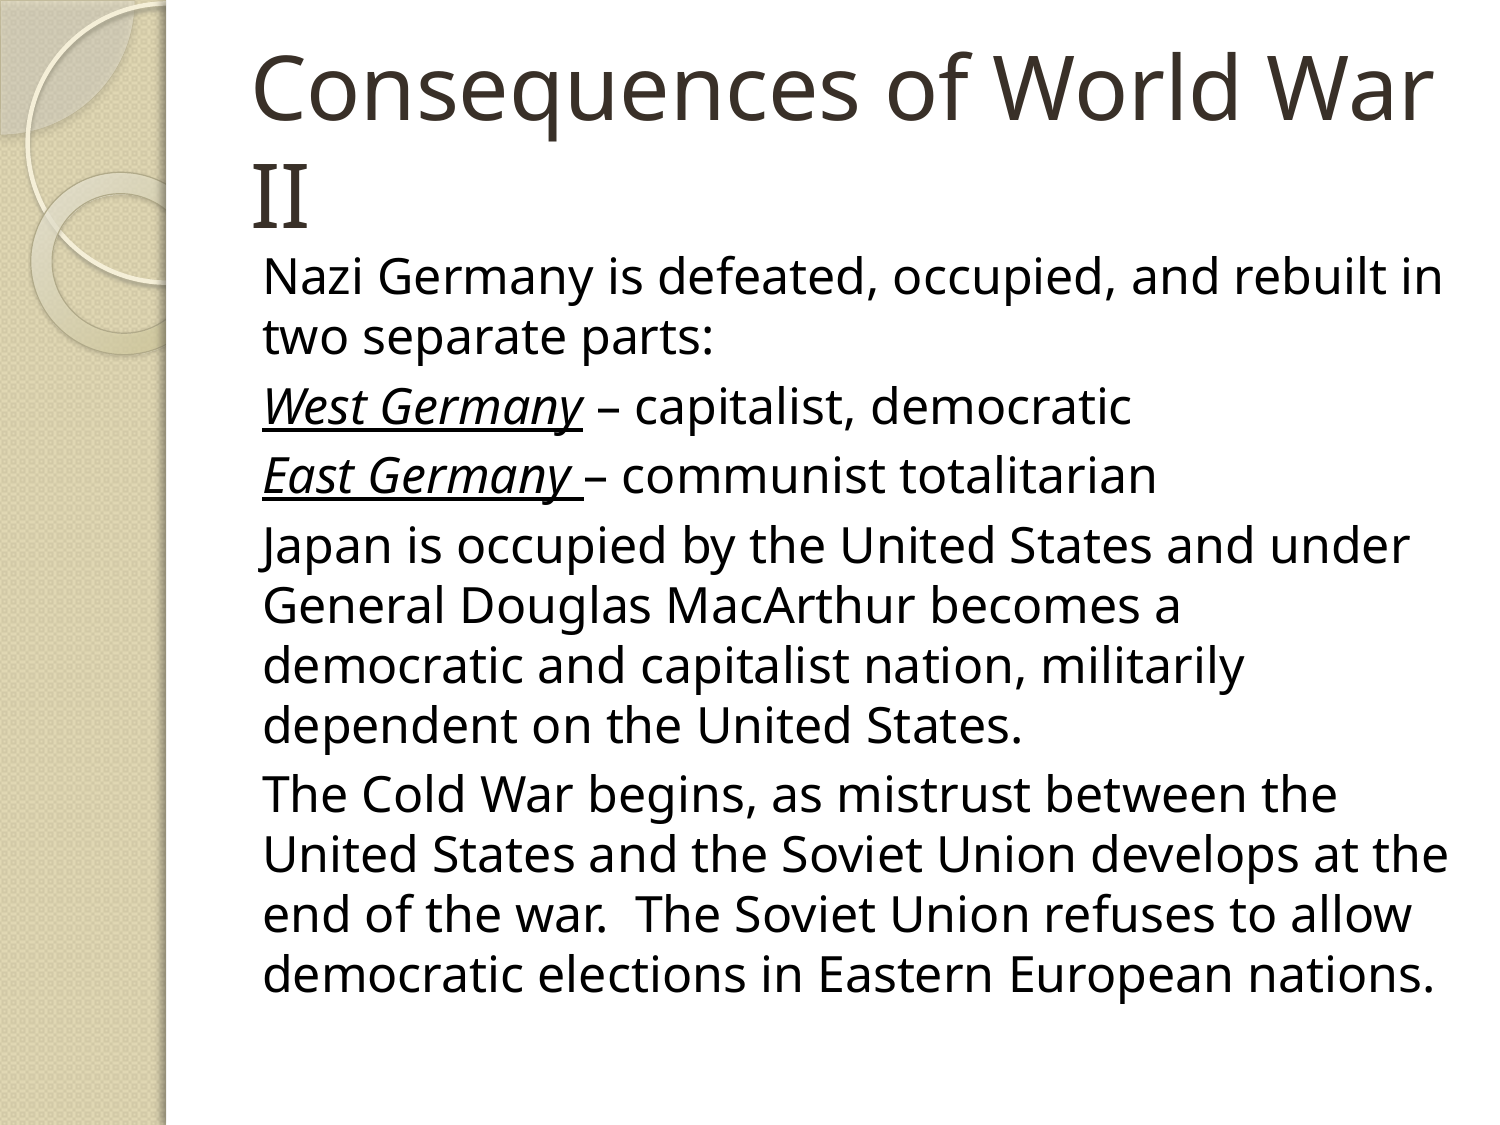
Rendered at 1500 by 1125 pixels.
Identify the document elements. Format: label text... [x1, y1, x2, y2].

list Nazi Germany is defeated, occupied, and rebuilt in two separate parts: West Germany – capitalist, democratic East Germany – communist totalitarian Japan is occupied by the United States and under General Douglas MacArthur becomes a democratic and capitalist nation, militarily dependent on the United States. The Cold War begins, as mistrust between the United States and the Soviet Union develops at the end of the war. The Soviet Union refuses to allow democratic elections in Eastern European nations. [235, 237, 1466, 1025]
title Consequences of World War II [235, 45, 1466, 233]
